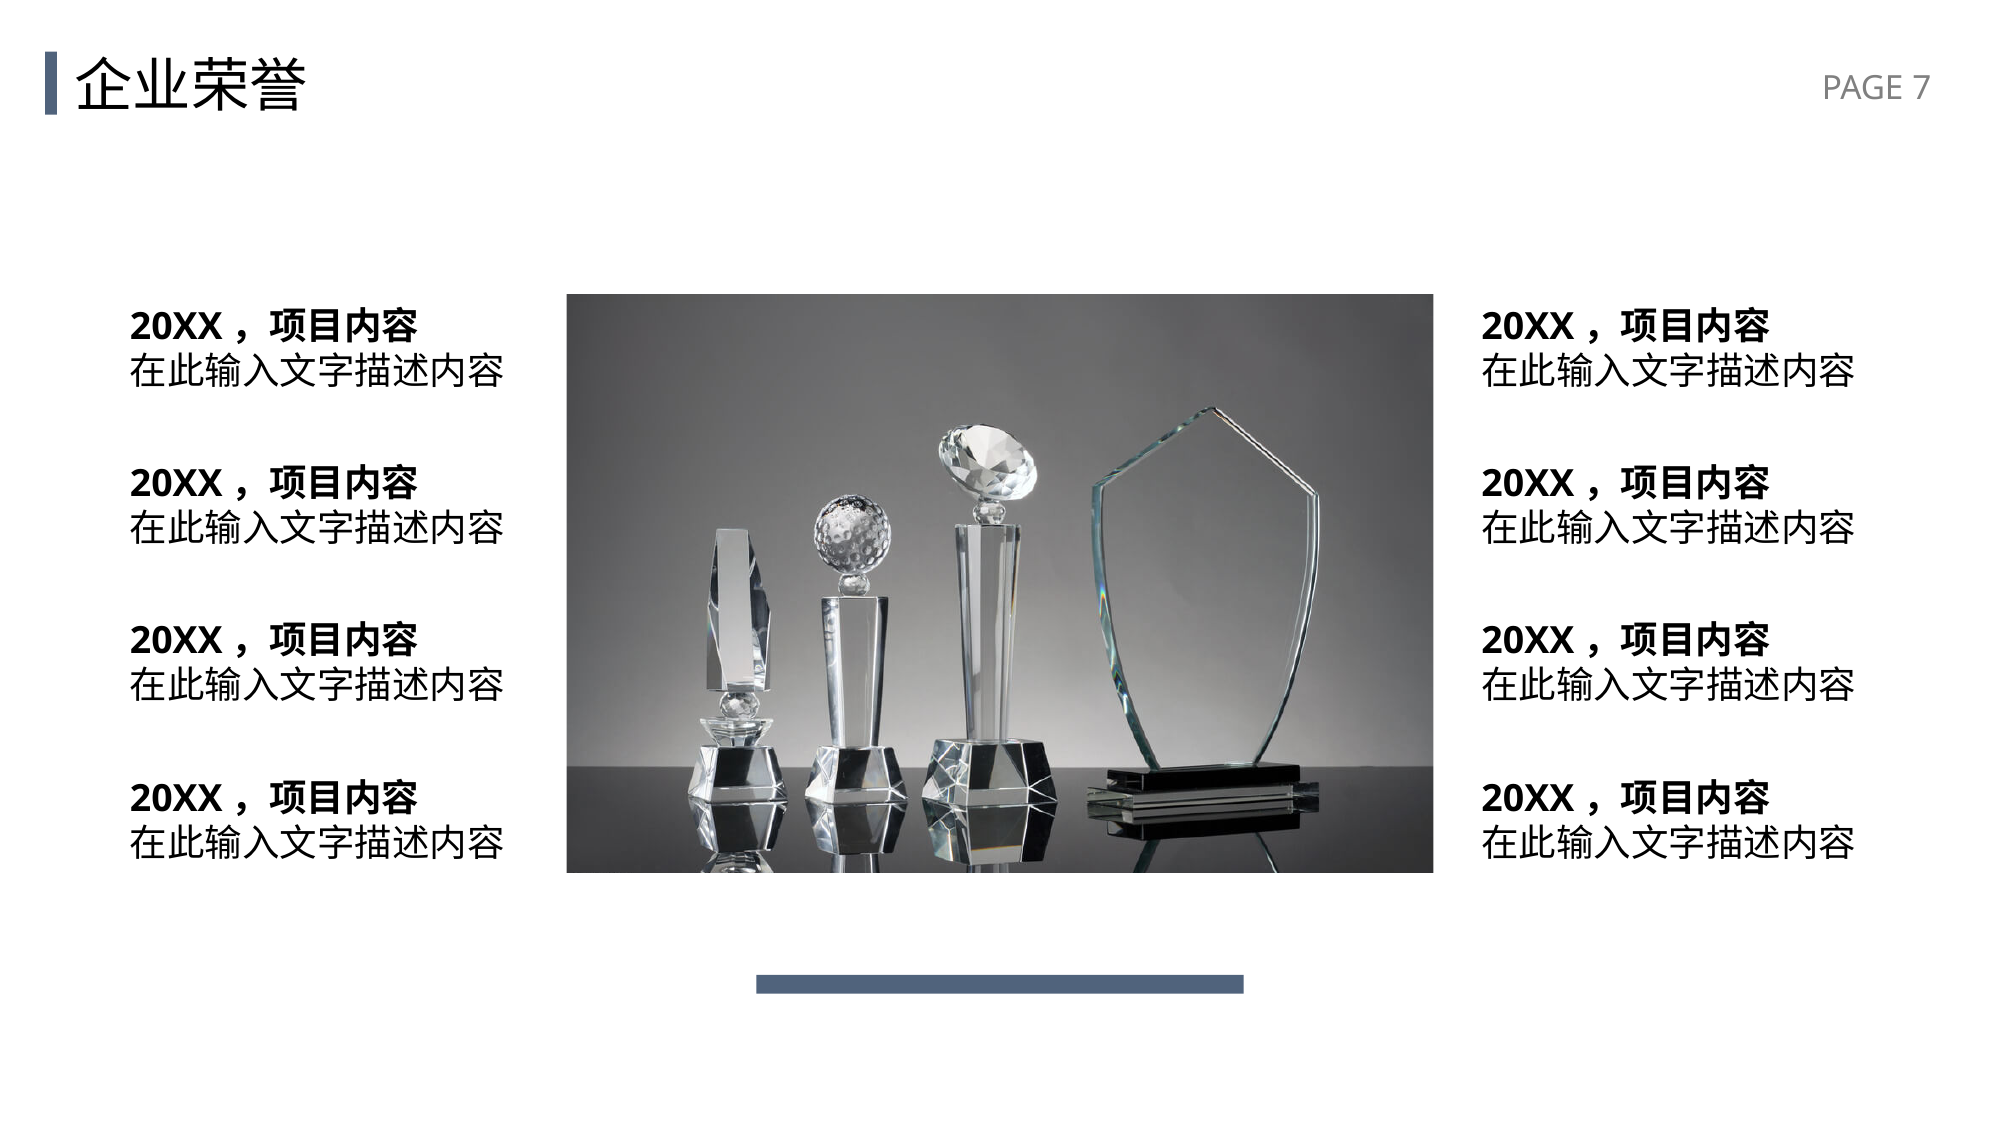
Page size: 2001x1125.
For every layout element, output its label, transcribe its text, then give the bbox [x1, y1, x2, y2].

text_box 20XX，项目内容 在此输入文字描述内容 [1466, 766, 1885, 872]
text_box 20XX，项目内容 在此输入文字描述内容 [114, 766, 534, 872]
text_box 20XX，项目内容 在此输入文字描述内容 [1466, 451, 1885, 557]
text_box [755, 974, 1245, 995]
text_box 20XX，项目内容 在此输入文字描述内容 [114, 294, 534, 399]
text_box 20XX，项目内容 在此输入文字描述内容 [114, 451, 534, 557]
title 企业荣誉 [59, 40, 522, 126]
text_box 20XX，项目内容 在此输入文字描述内容 [1466, 609, 1885, 714]
text_box 20XX，项目内容 在此输入文字描述内容 [1466, 294, 1885, 399]
text_box 20XX，项目内容 在此输入文字描述内容 [114, 609, 534, 714]
picture [566, 294, 1434, 873]
